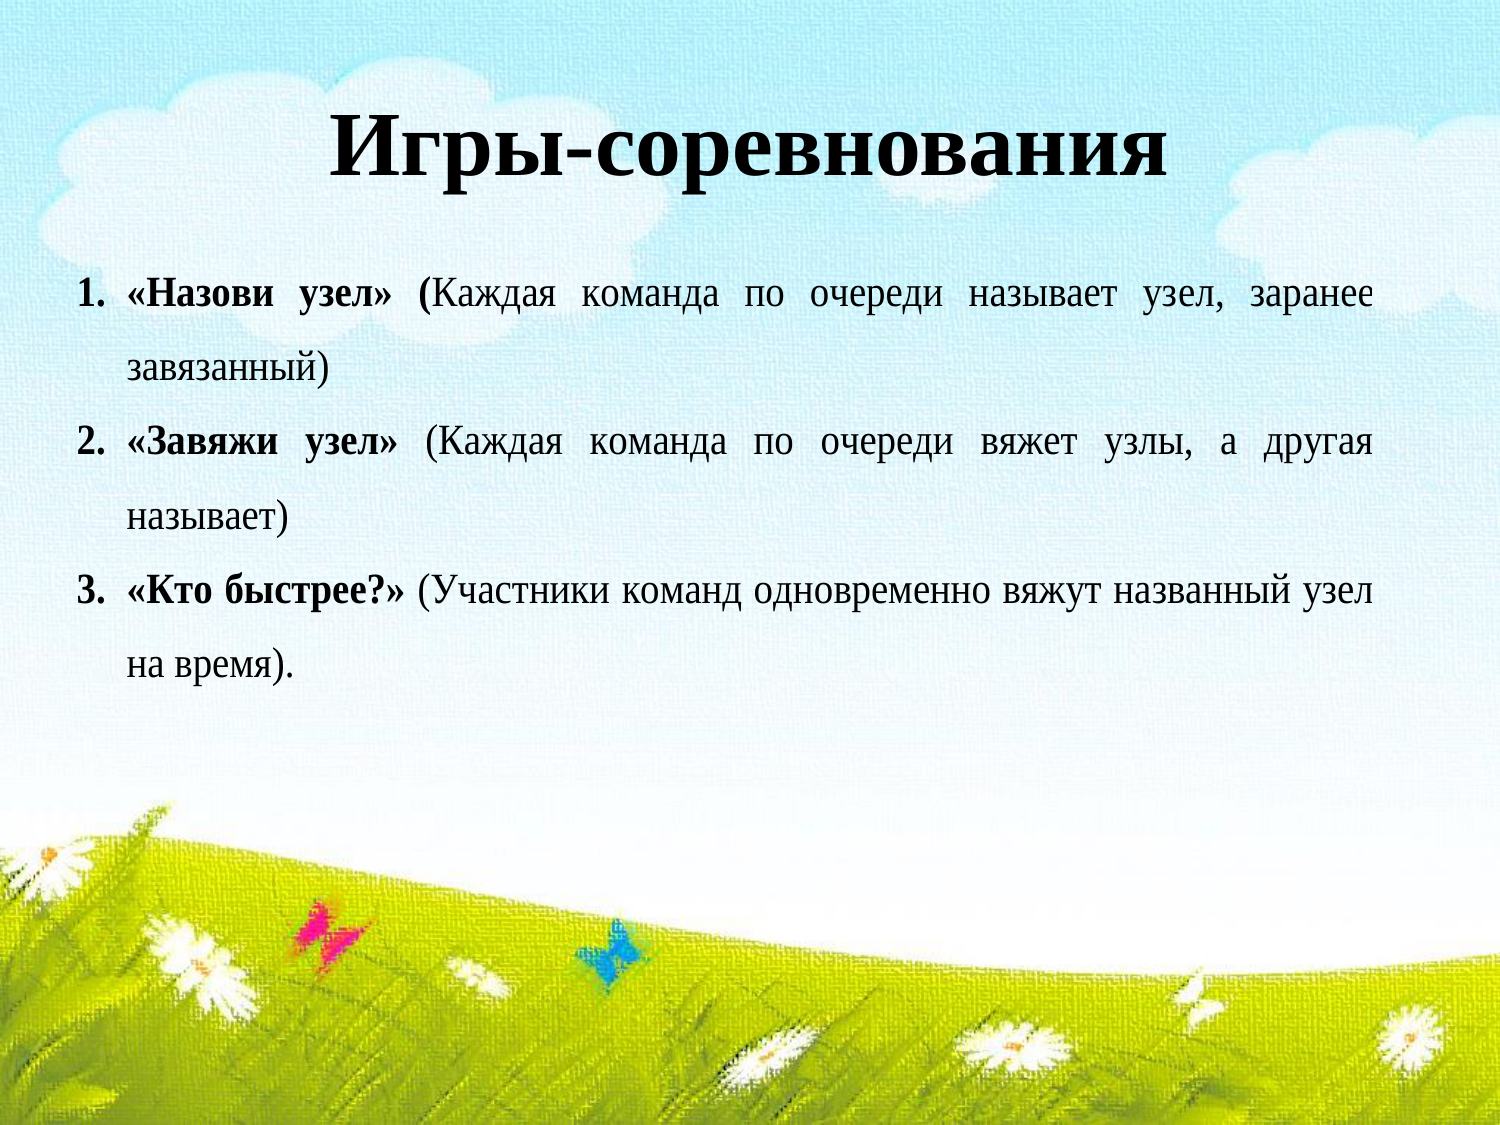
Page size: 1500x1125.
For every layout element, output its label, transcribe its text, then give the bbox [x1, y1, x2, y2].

title Игры-соревнования [75, 45, 1425, 233]
picture [0, 0, 1500, 1125]
